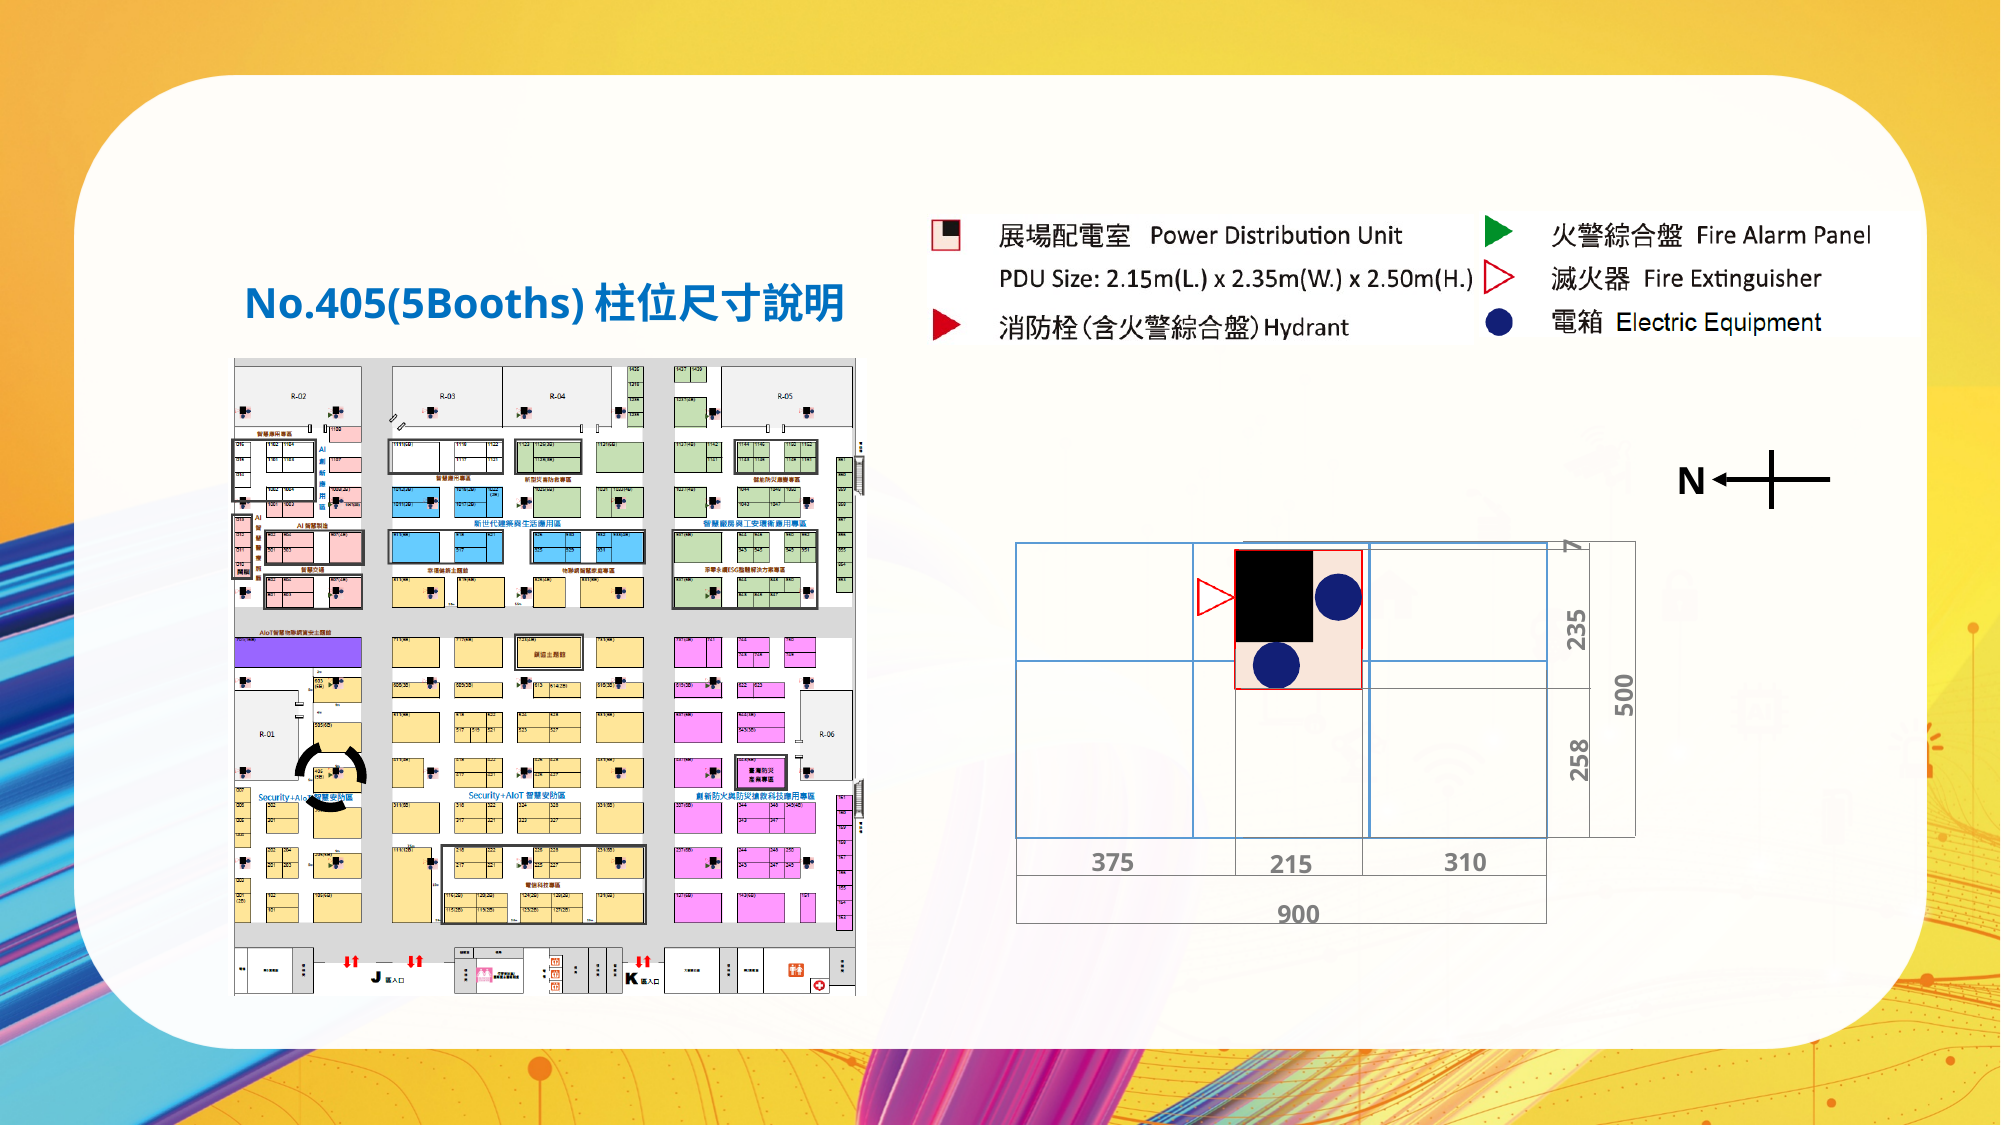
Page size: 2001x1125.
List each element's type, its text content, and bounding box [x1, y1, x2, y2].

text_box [1674, 449, 1831, 510]
text_box 500 [1636, 641, 1646, 751]
text_box 258 [1555, 706, 1589, 816]
text_box 215 [1236, 841, 1346, 886]
text_box 235 [1590, 575, 1598, 685]
text_box No.405(5Booths)柱位尺寸說明 [241, 274, 888, 328]
text_box 900 [1244, 891, 1354, 936]
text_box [1016, 542, 1547, 839]
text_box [1197, 550, 1363, 690]
text_box 258 [1590, 706, 1601, 816]
text_box 310 [1411, 839, 1521, 884]
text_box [927, 211, 1921, 345]
text_box 235 [1552, 575, 1589, 685]
text_box 7 [1549, 491, 1594, 601]
picture [0, 0, 2001, 1125]
text_box 500 [1600, 641, 1635, 751]
text_box 375 [1058, 839, 1168, 884]
